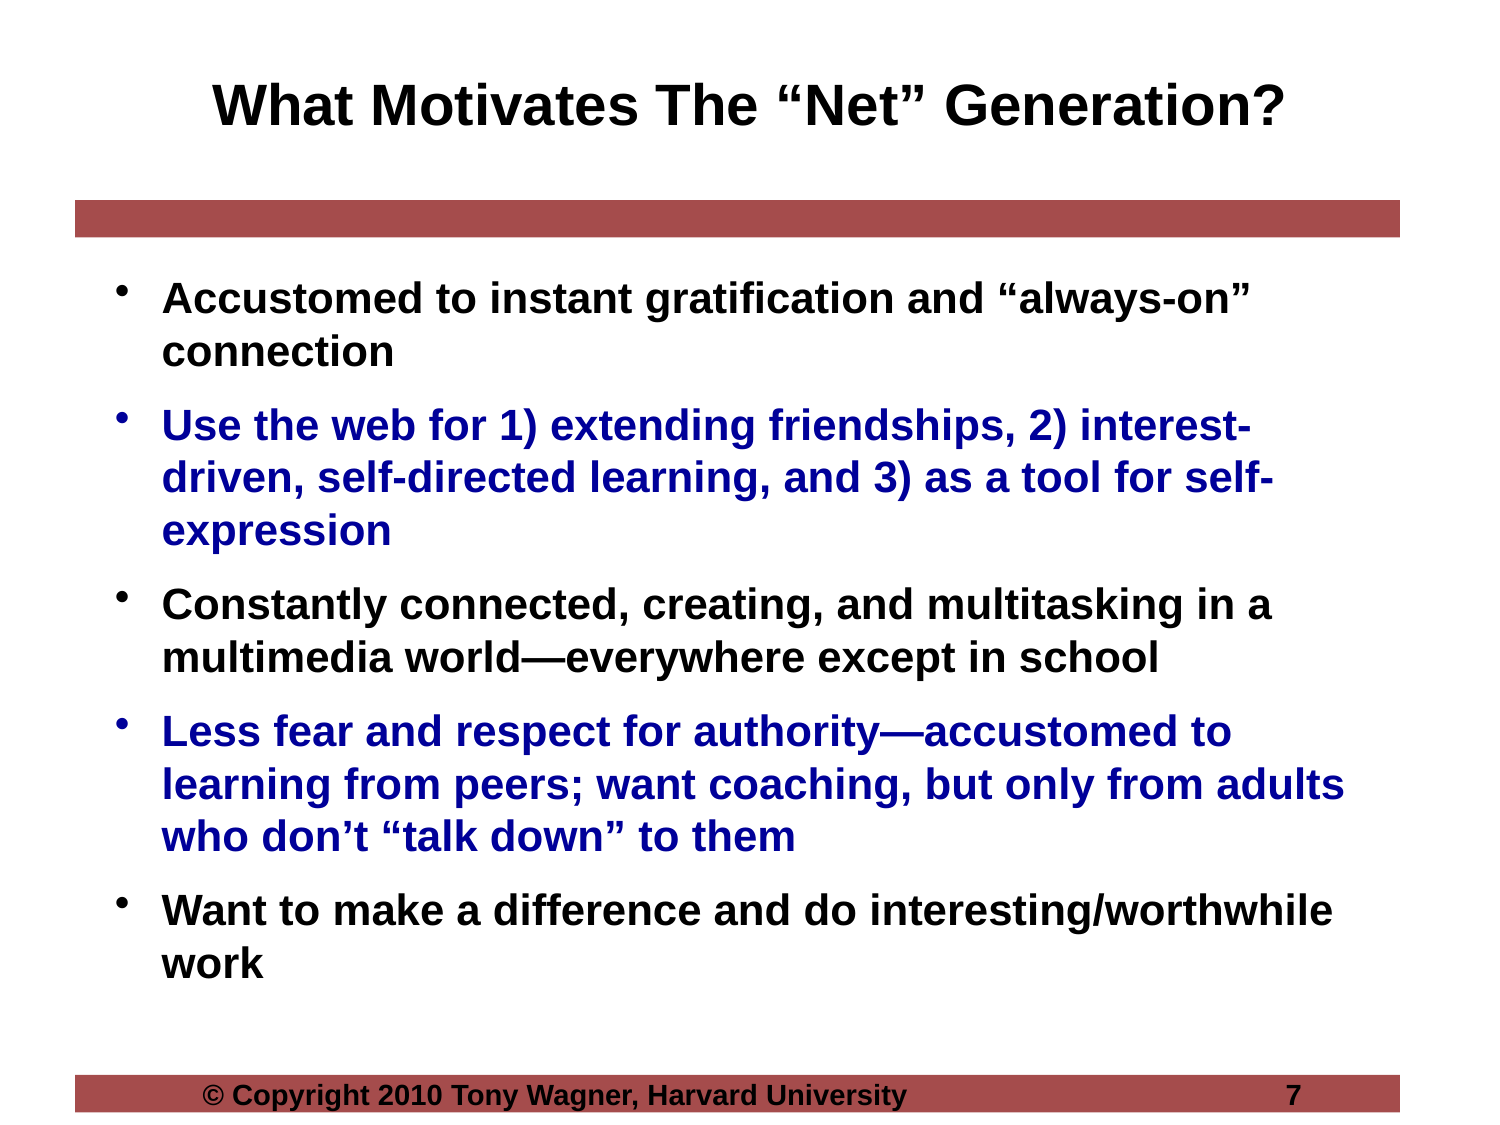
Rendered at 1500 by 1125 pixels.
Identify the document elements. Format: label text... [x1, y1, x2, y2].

title What Motivates The “Net” Generation? [161, 24, 1339, 188]
list Accustomed to instant gratification and “always-on” connection Use the web for 1) extending friendships, 2) interest-driven, self-directed learning, and 3) as a tool for self-expression Constantly connected, creating, and multitasking in a multimedia world—everywhere except in school Less fear and respect for authority—accustomed to learning from peers; want coaching, but only from adults who don’t “talk down” to them Want to make a difference and do interesting/worthwhile work [99, 261, 1376, 1076]
